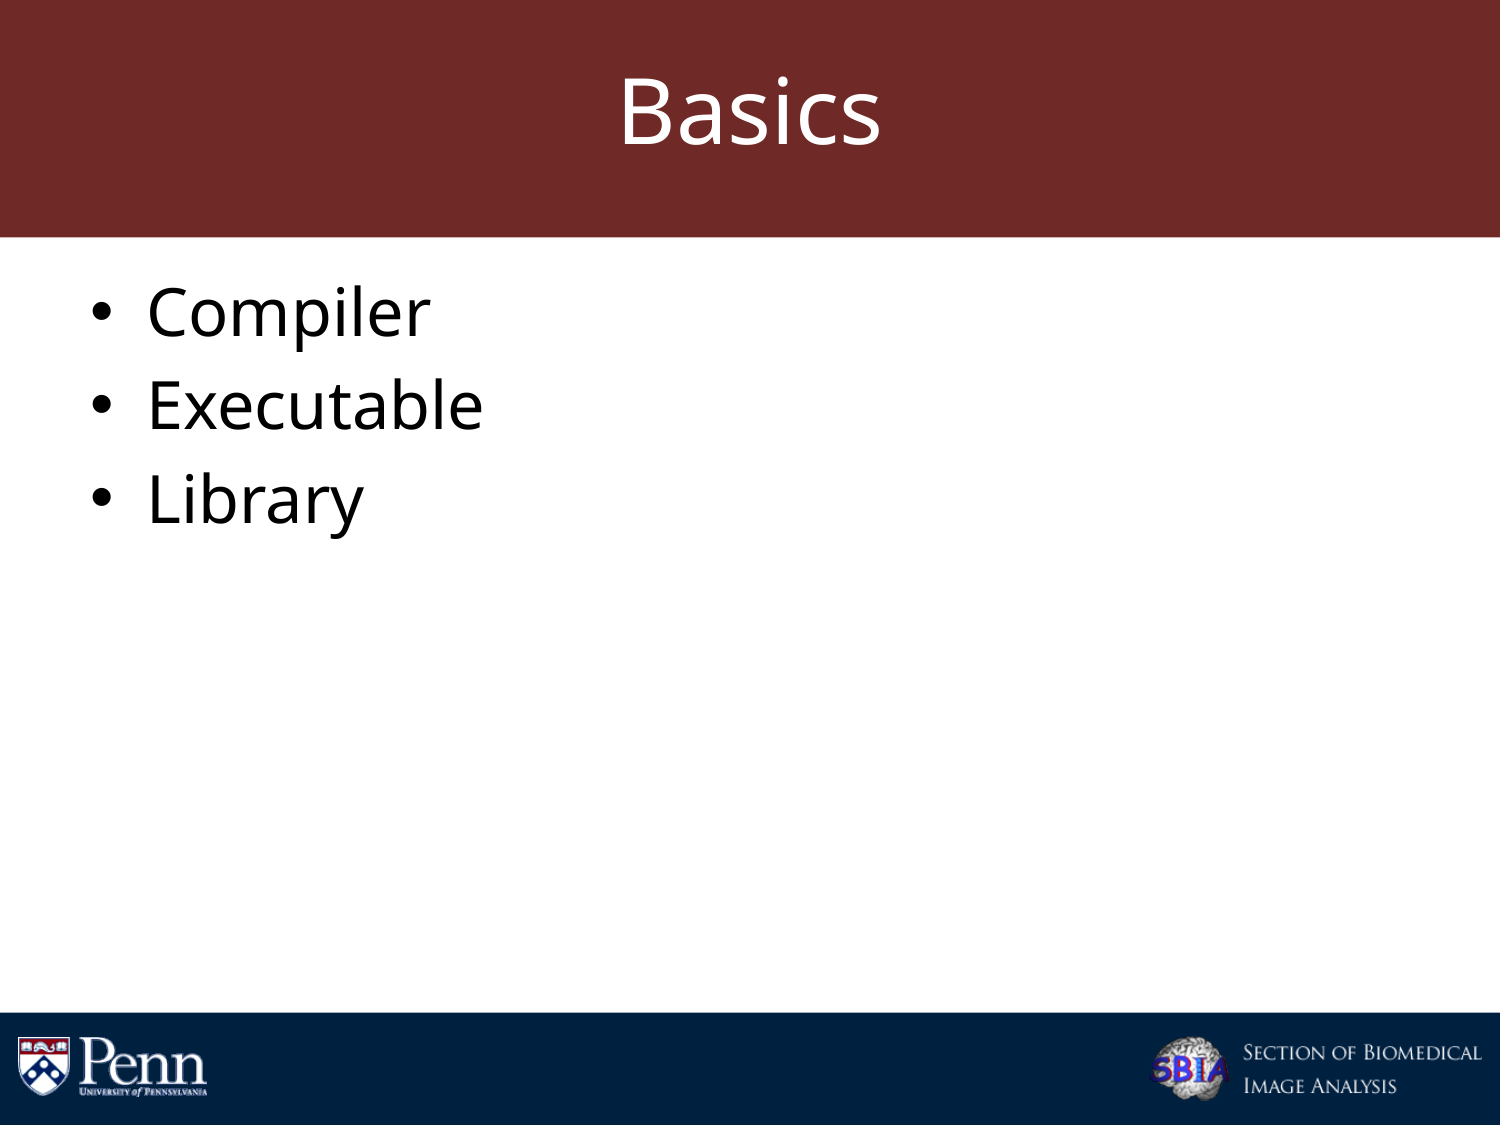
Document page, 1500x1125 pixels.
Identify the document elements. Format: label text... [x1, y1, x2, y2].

picture [1149, 1035, 1482, 1102]
title Basics [75, 45, 1425, 238]
list Compiler Executable Library [75, 262, 1425, 1013]
picture [18, 1037, 207, 1097]
